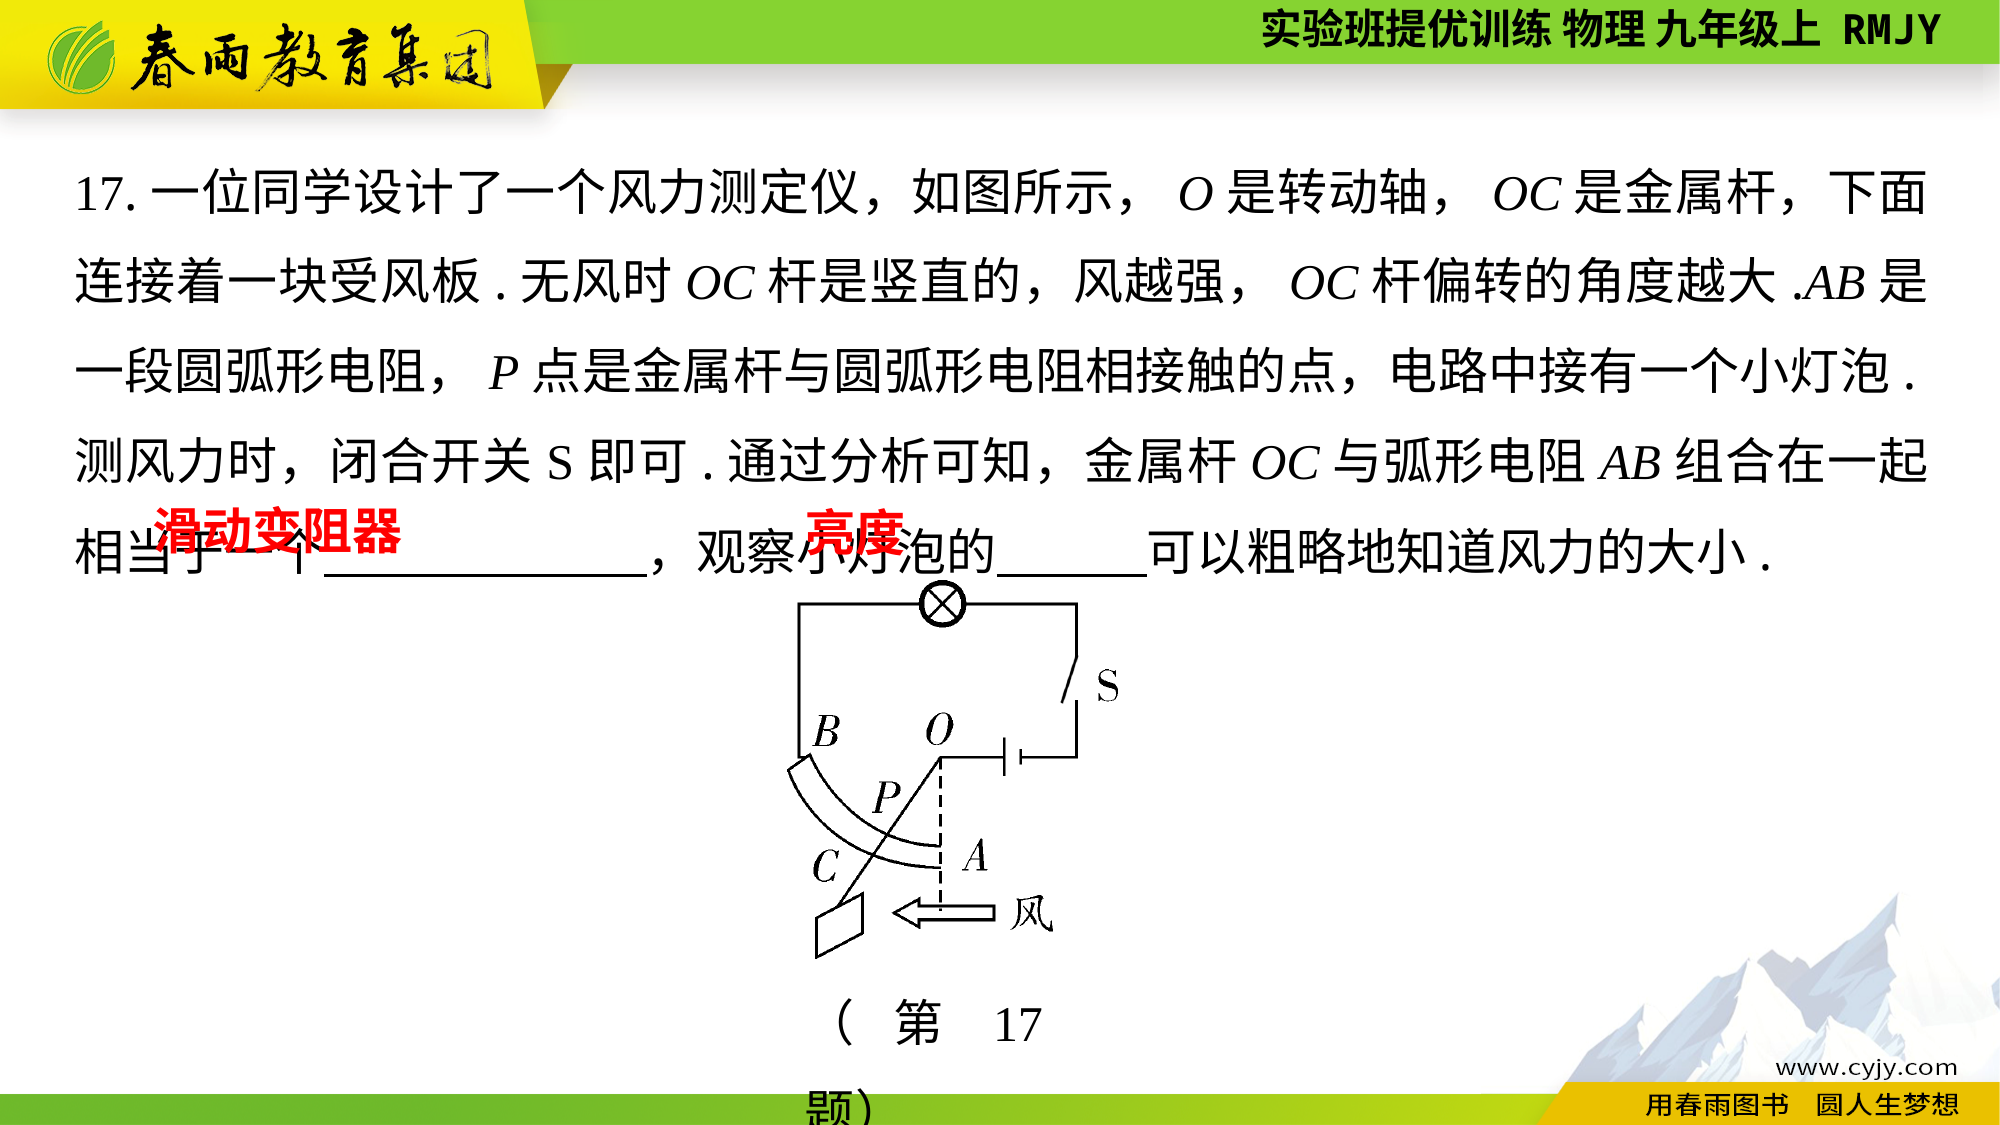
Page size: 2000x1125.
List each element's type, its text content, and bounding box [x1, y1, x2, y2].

list 17.一位同学设计了一个风力测定仪，如图所示，O是转动轴，OC是金属杆，下面连接着一块受风板.无风时OC杆是竖直的，风越强，OC杆偏转的角度越大.AB是一段圆弧形电阻，P点是金属杆与圆弧形电阻相接触的点，电路中接有一个小灯泡.测风力时，闭合开关S即可.通过分析可知，金属杆OC与弧形电阻AB组合在一起相当于一个 ，观察小灯泡的 可以粗略地知道风力的大小. [59, 122, 1944, 592]
text_box 滑动变阻器 [137, 491, 418, 567]
text_box 亮度 [791, 494, 921, 570]
picture [0, 0, 2000, 1125]
text_box （第17题） [790, 966, 1070, 1060]
